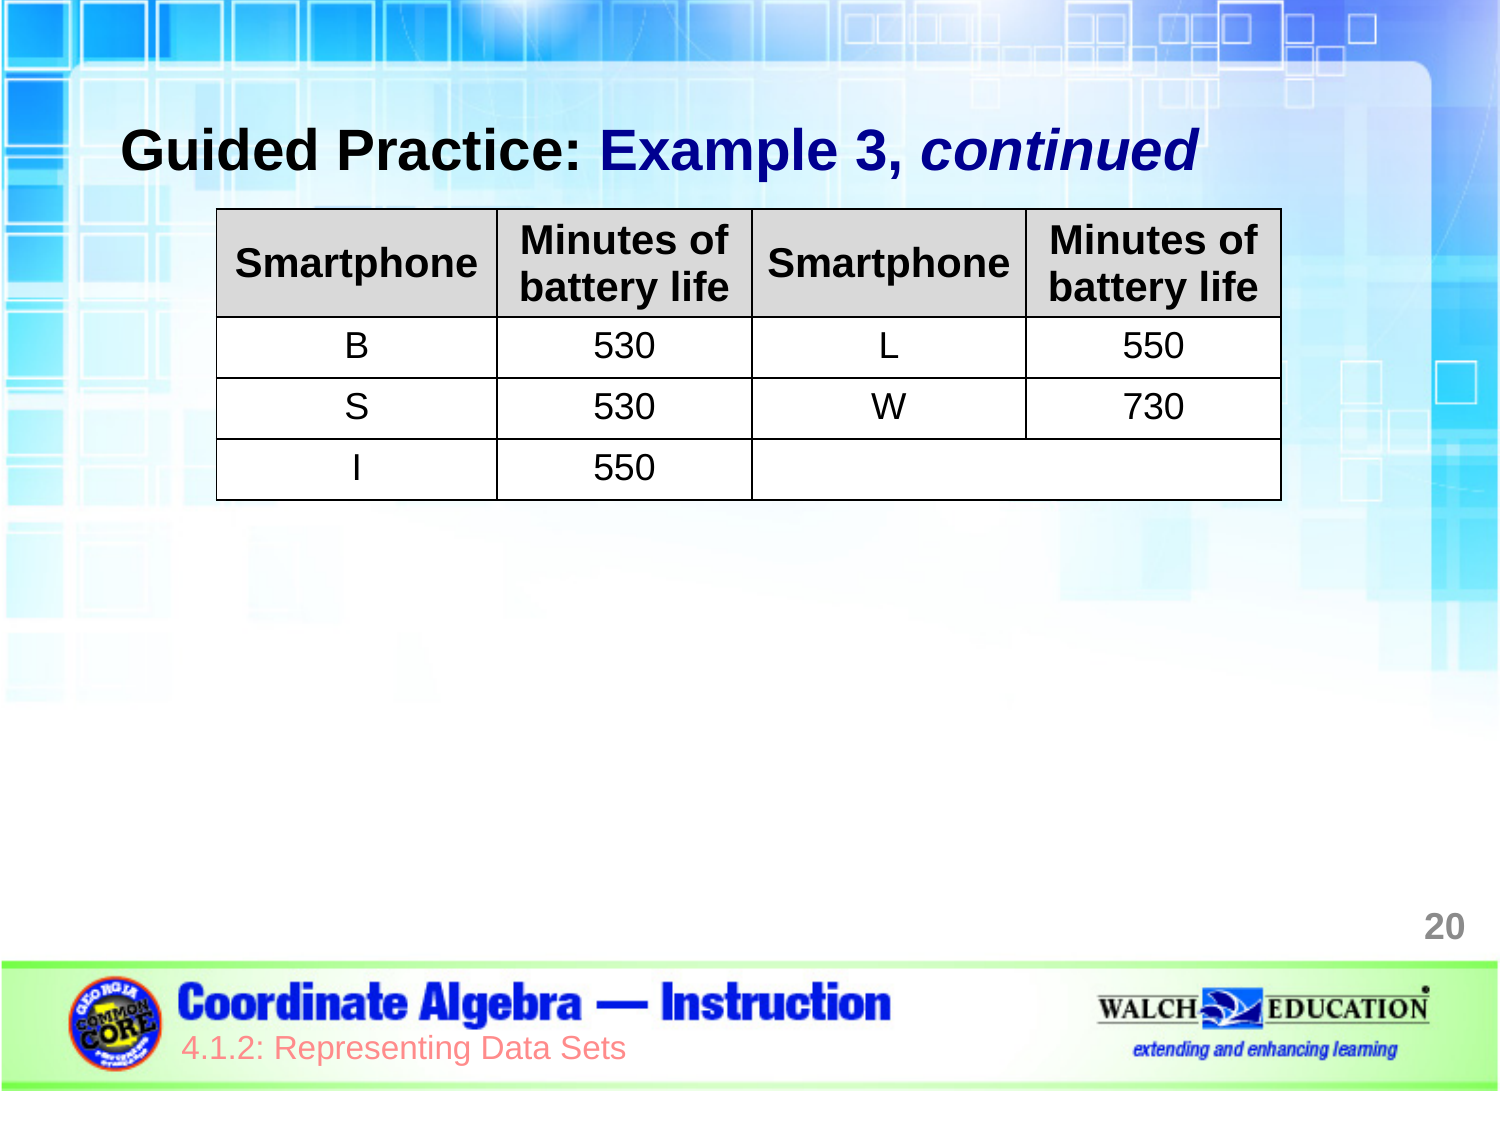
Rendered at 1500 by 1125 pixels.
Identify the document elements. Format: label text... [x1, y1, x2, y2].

picture [1, 0, 1500, 1091]
table_cell 550 [1027, 318, 1280, 377]
table_cell W [753, 379, 1025, 438]
footer 4.1.2: Representing Data Sets [166, 1024, 1080, 1069]
table_cell 550 [498, 440, 751, 499]
table_cell [753, 440, 1280, 499]
table_cell 530 [498, 379, 751, 438]
table_header Minutes of battery life [1027, 210, 1280, 316]
subtitle Guided Practice: Example 3, continued [105, 105, 1394, 925]
table_cell 730 [1027, 379, 1280, 438]
table_cell 530 [498, 318, 751, 377]
table_cell B [217, 318, 496, 377]
table_header Smartphone [217, 210, 496, 316]
table_header Minutes of battery life [498, 210, 751, 316]
slide_number 20 [1361, 901, 1481, 949]
table_header Smartphone [753, 210, 1025, 316]
table_cell L [753, 318, 1025, 377]
table_cell I [217, 440, 496, 499]
table_cell S [217, 379, 496, 438]
